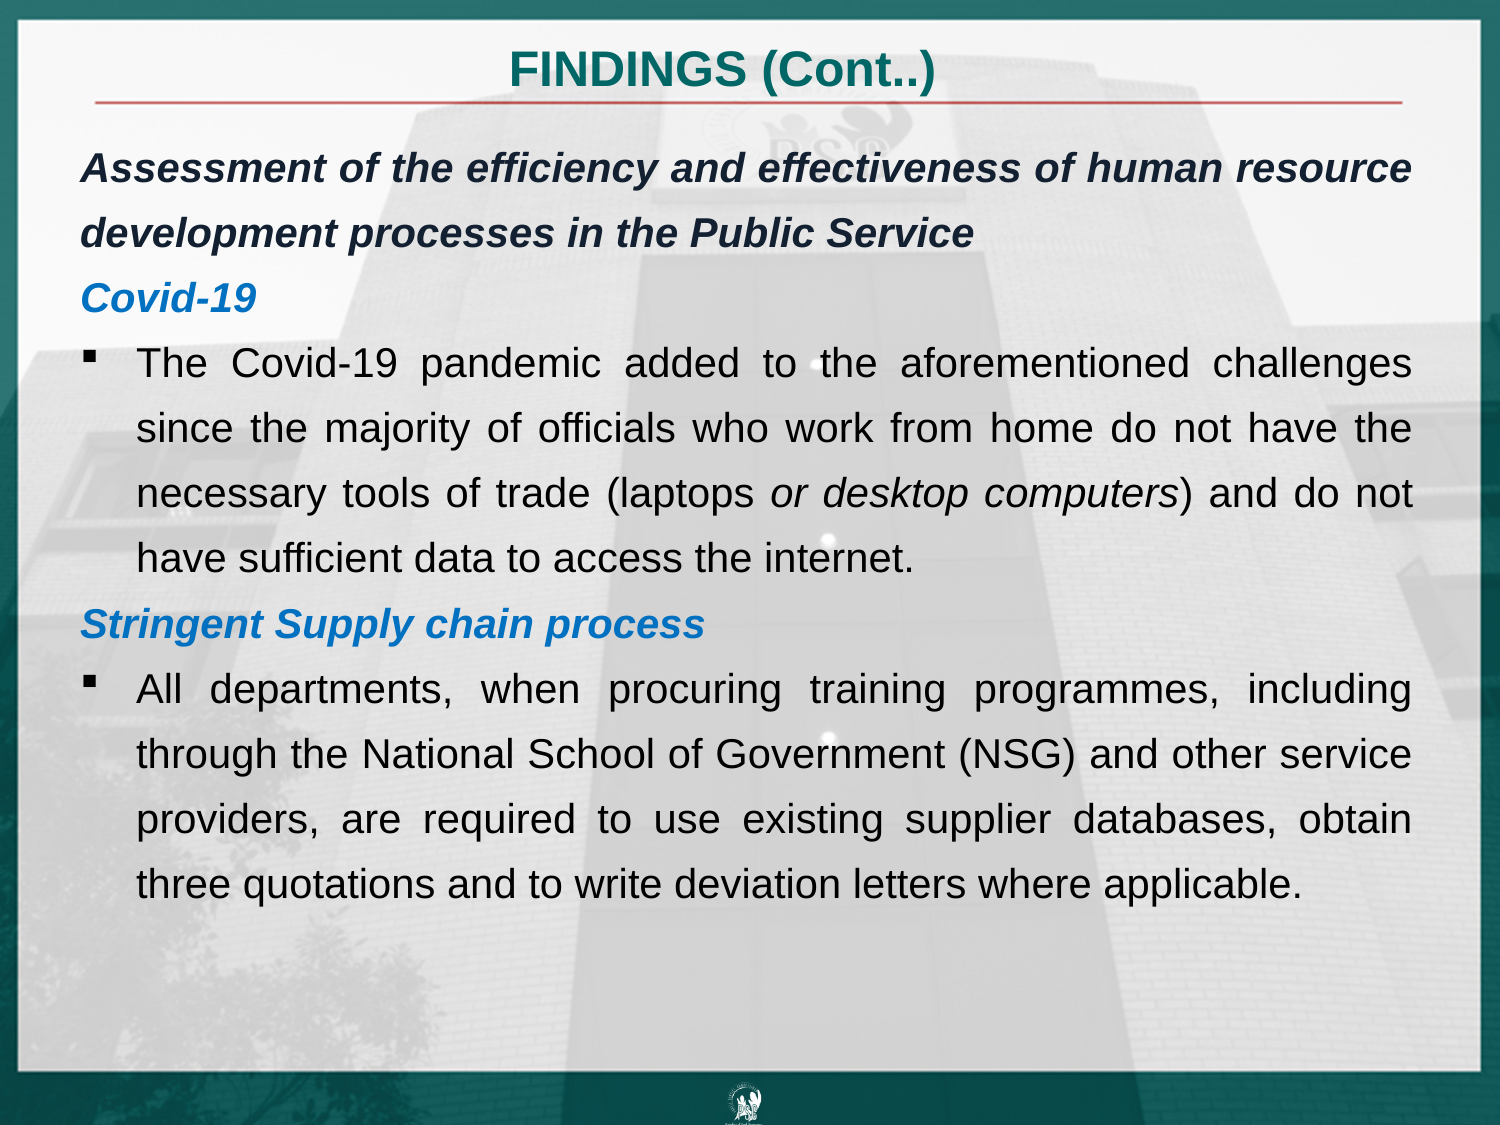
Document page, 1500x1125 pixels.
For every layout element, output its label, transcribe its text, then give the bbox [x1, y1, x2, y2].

picture [0, 0, 1500, 1125]
text_box FINDINGS (Cont..) [5, 0, 1482, 104]
slide_number 13 [1080, 1012, 1431, 1073]
text_box Assessment of the efficiency and effectiveness of human resource development processes in the Public Service Covid-19 The Covid-19 pandemic added to the aforementioned challenges since the majority of officials who work from home do not have the necessary tools of trade (laptops or desktop computers) and do not have sufficient data to access the internet. Stringent Supply chain process All departments, when procuring training programmes, including through the National School of Government (NSG) and other service providers, are required to use existing supplier databases, obtain three quotations and to write deviation letters where applicable. [55, 118, 1429, 946]
